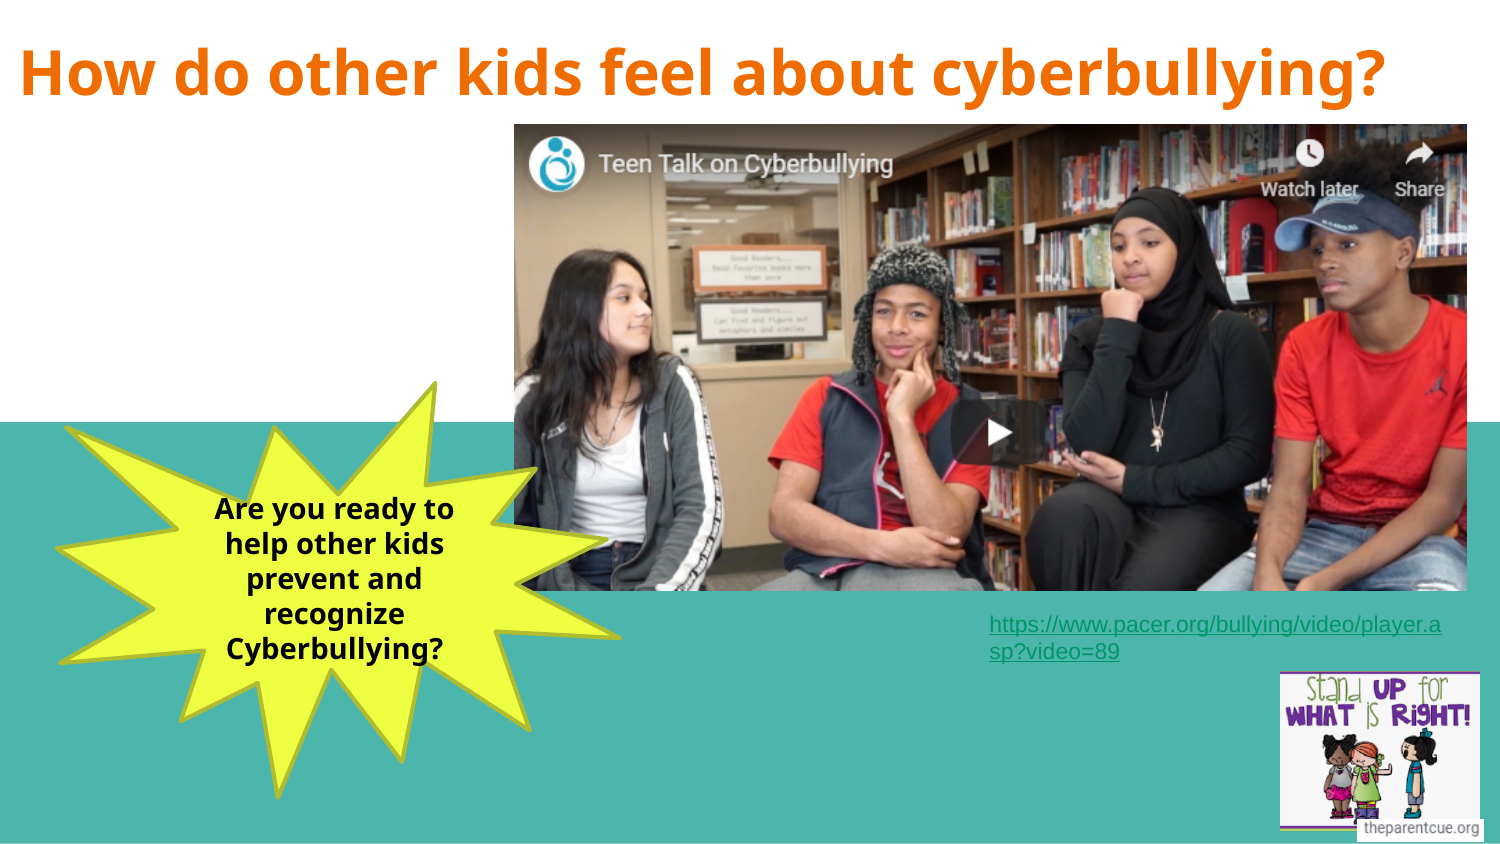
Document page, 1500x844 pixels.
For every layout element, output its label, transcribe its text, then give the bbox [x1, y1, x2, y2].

text_box Are you ready to help other kids prevent and recognize Cyberbullying? [54, 381, 623, 800]
text_box https://www.pacer.org/bullying/video/player.asp?video=89 [974, 599, 1467, 652]
title How do other kids feel about cyberbullying? [0, 0, 1406, 148]
picture [514, 124, 1467, 591]
picture [1280, 671, 1484, 842]
